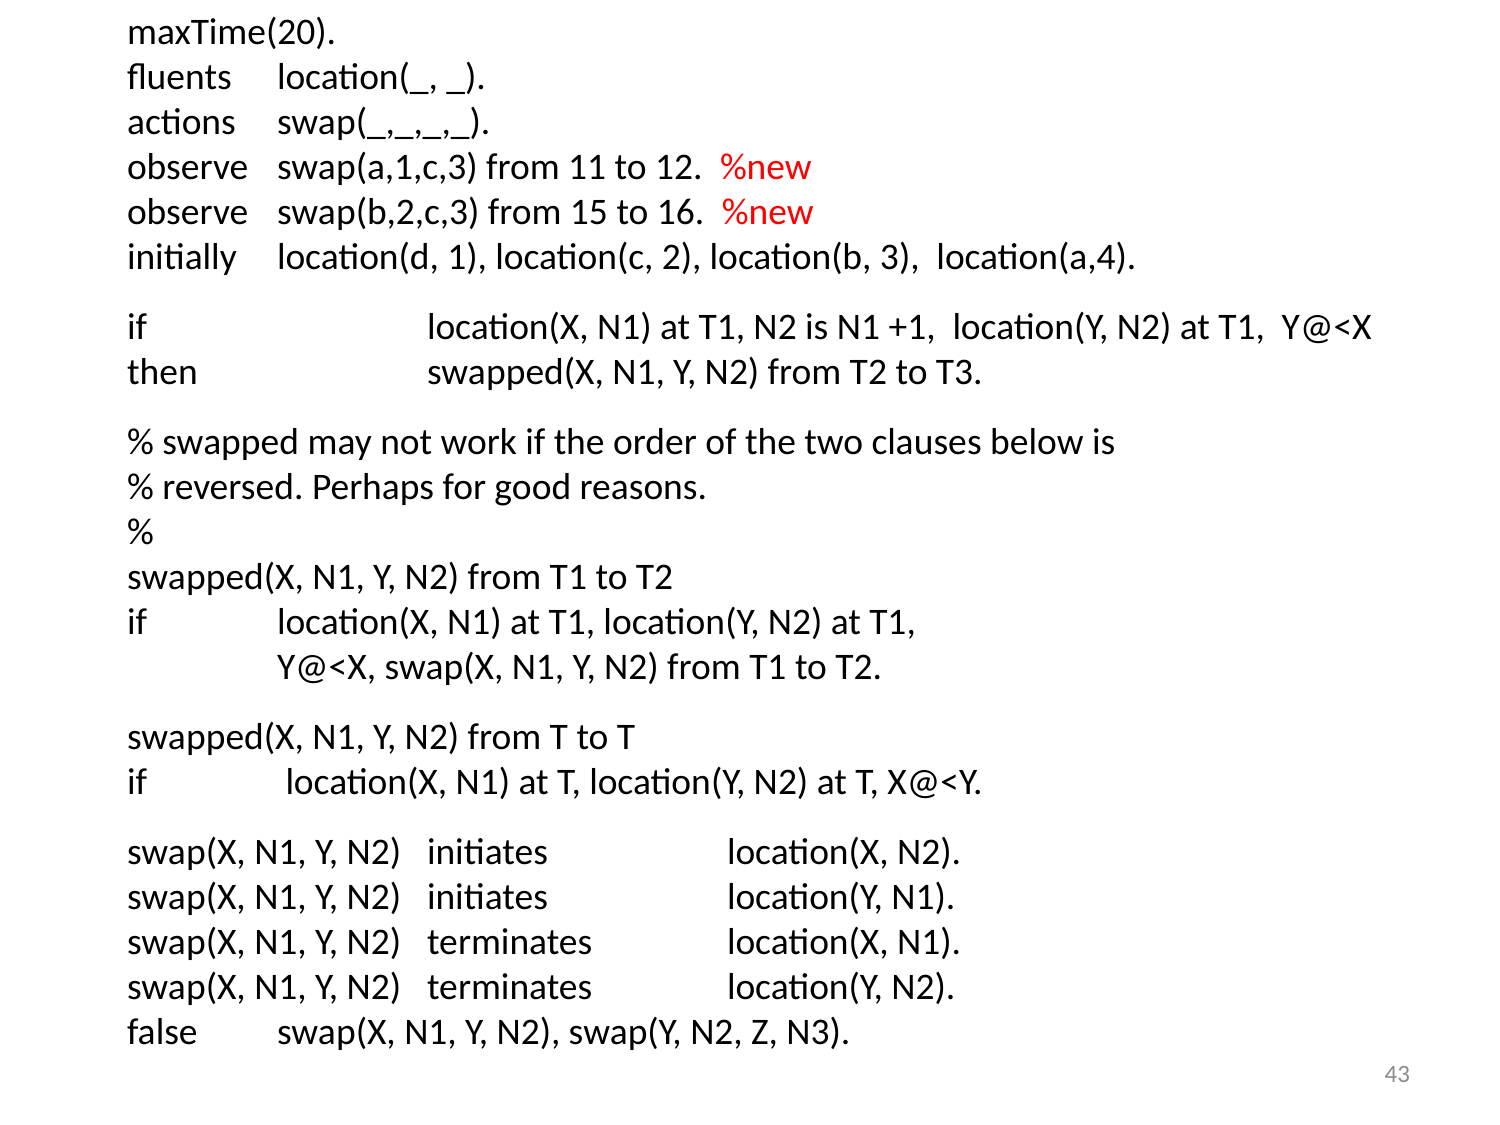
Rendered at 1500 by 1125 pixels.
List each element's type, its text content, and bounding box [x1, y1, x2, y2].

slide_number 43 [1074, 1060, 1425, 1103]
text_box maxTime(20). fluents location(_, _). actions swap(_,_,_,_). observe swap(a,1,c,3) from 11 to 12. %new observe swap(b,2,c,3) from 15 to 16. %new initially location(d, 1), location(c, 2), location(b, 3), location(a,4). if location(X, N1) at T1, N2 is N1 +1, location(Y, N2) at T1, Y@<X then swapped(X, N1, Y, N2) from T2 to T3. % swapped may not work if the order of the two clauses below is % reversed. Perhaps for good reasons. % swapped(X, N1, Y, N2) from T1 to T2 if location(X, N1) at T1, location(Y, N2) at T1, Y@<X, swap(X, N1, Y, N2) from T1 to T2. swapped(X, N1, Y, N2) from T to T if location(X, N1) at T, location(Y, N2) at T, X@<Y. swap(X, N1, Y, N2) initiates location(X, N2). swap(X, N1, Y, N2) initiates location(Y, N1). swap(X, N1, Y, N2) terminates location(X, N1). swap(X, N1, Y, N2) terminates location(Y, N2). false swap(X, N1, Y, N2), swap(Y, N2, Z, N3). [112, 0, 1495, 1060]
